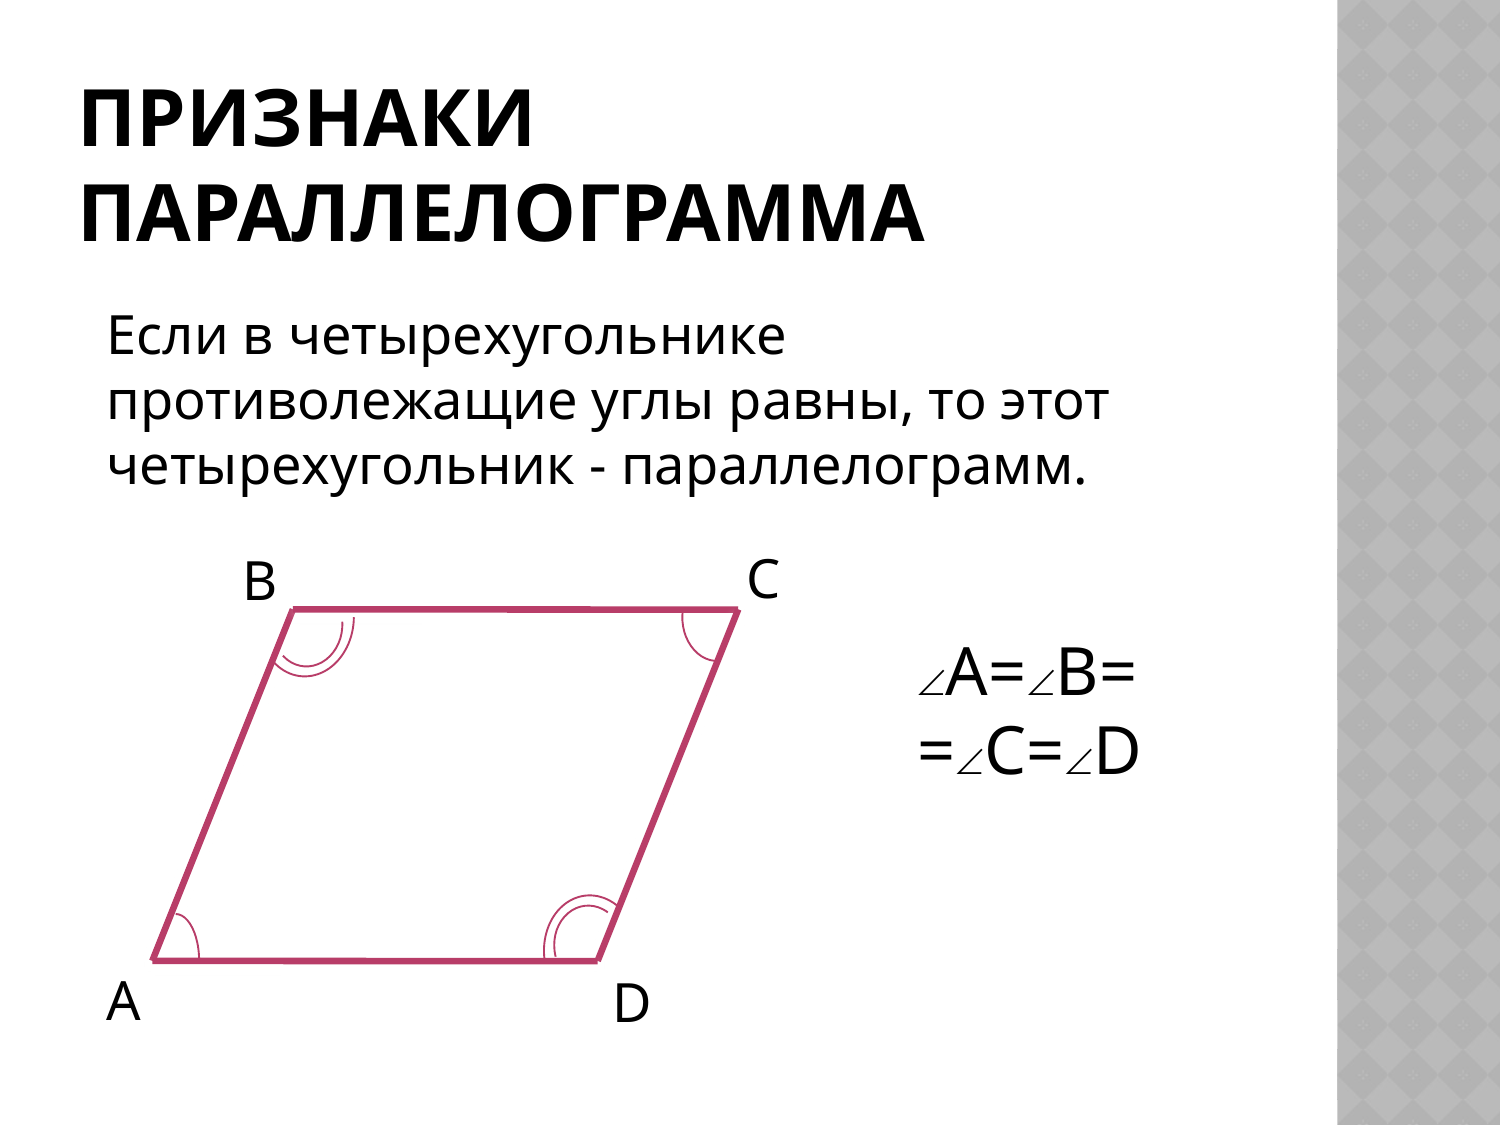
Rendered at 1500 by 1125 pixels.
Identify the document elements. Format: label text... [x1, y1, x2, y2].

text_box D [597, 960, 657, 1041]
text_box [491, 714, 845, 856]
text_box [175, 913, 201, 958]
list Если в четырехугольнике противолежащие углы равны, то этот четырехугольник - параллелограмм. [46, 292, 1235, 610]
text_box A=B==C=D [902, 621, 1158, 796]
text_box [257, 559, 355, 677]
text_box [543, 894, 641, 1012]
text_box C [731, 537, 790, 617]
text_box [46, 714, 399, 856]
text_box [681, 621, 720, 662]
text_box A [91, 958, 151, 1039]
text_box B [227, 538, 286, 619]
title Признаки параллелограмма [70, 0, 1258, 258]
